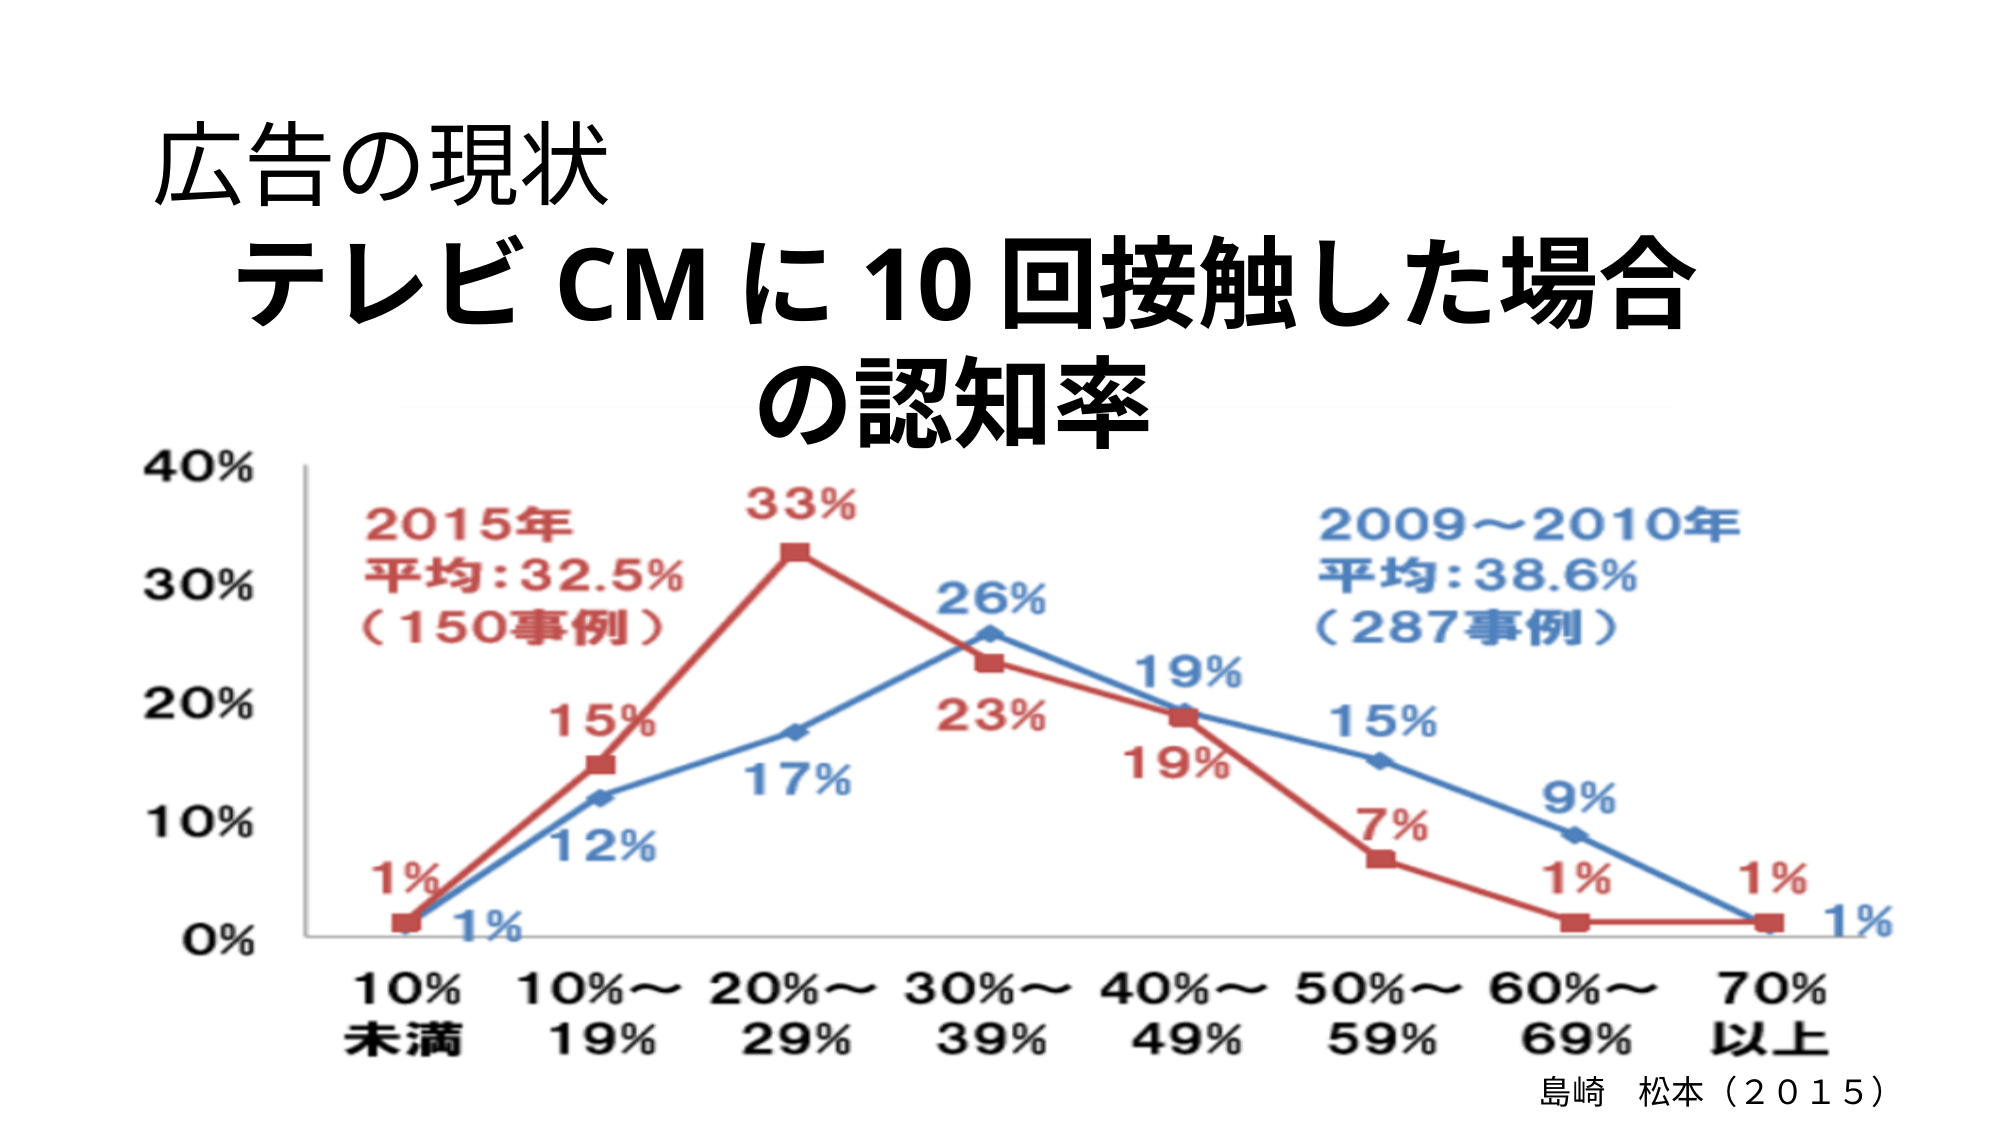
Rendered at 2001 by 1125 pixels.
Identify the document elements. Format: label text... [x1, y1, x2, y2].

title 広告の現状 [137, 59, 1863, 278]
text_box テレビCMに10回接触した場合の認知率 [188, 213, 1741, 406]
text_box 島崎 松本（２０１５） [1524, 1100, 1920, 1119]
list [31, 406, 2000, 1100]
